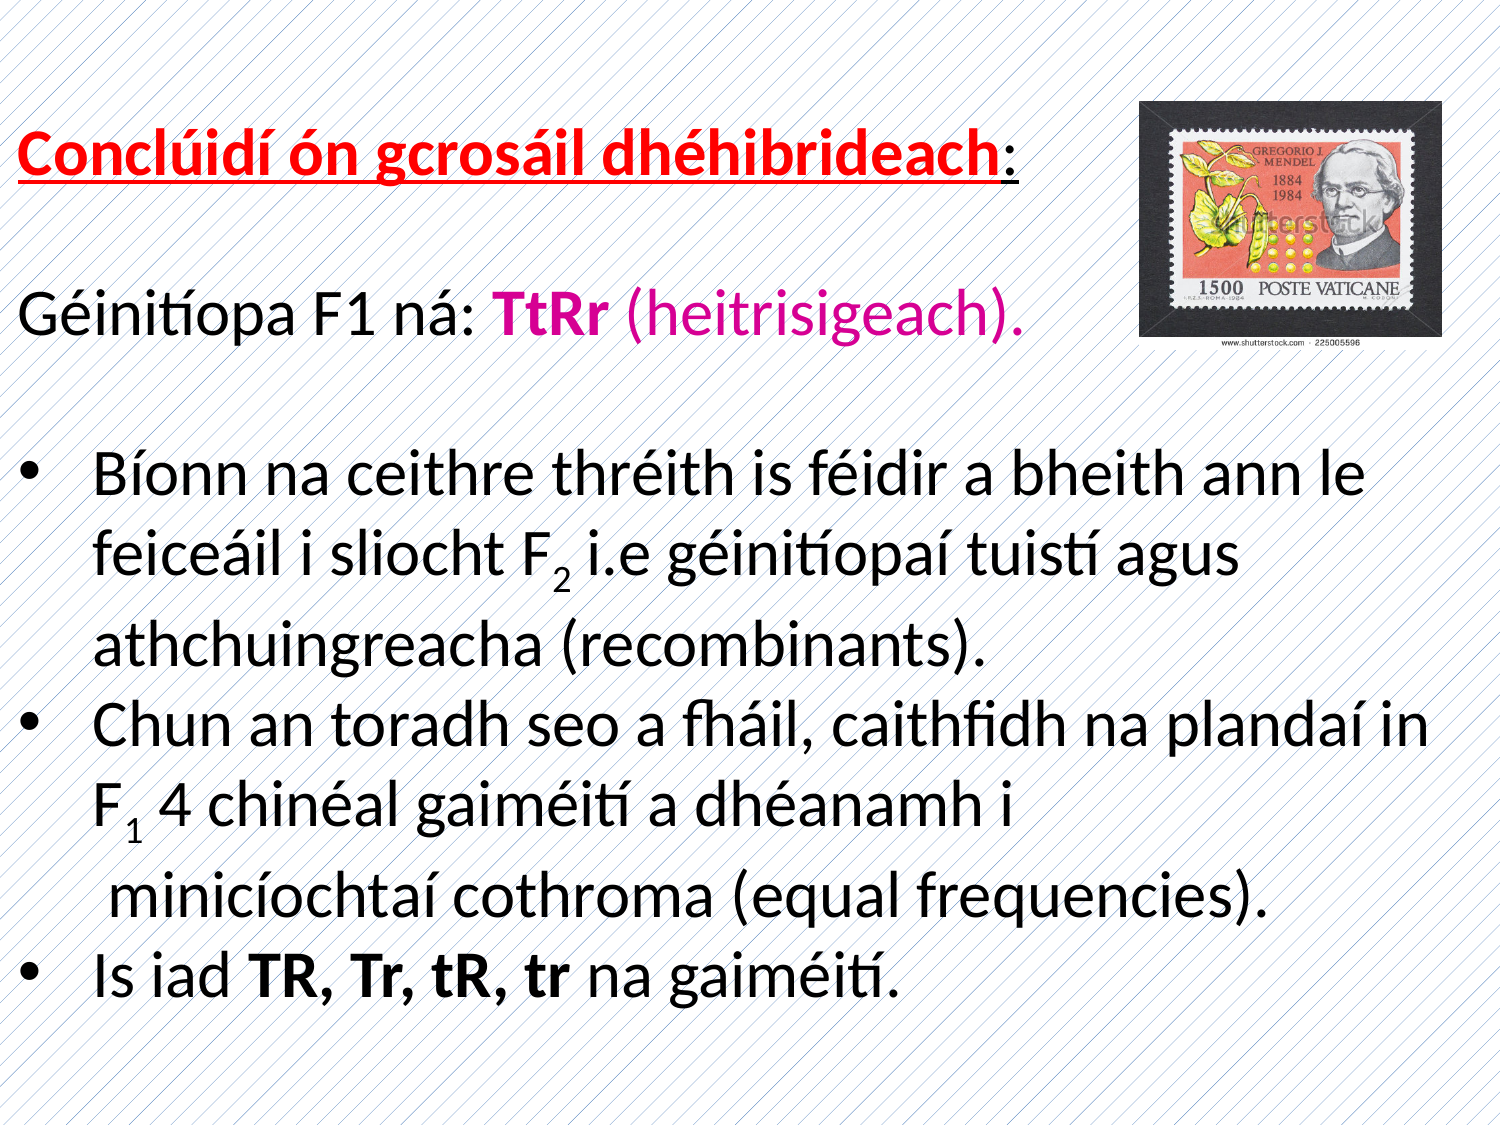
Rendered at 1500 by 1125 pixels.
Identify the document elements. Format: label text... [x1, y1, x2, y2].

text_box Conclúidí ón gcrosáil dhéhibrideach: Géinitíopa F1 ná: TtRr (heitrisigeach). Bíonn na ceithre thréith is féidir a bheith ann le feiceáil i sliocht F2 i.e géinitíopaí tuistí agus athchuingreacha (recombinants). Chun an toradh seo a fháil, caithfidh na plandaí in F1 4 chinéal gaiméití a dhéanamh i minicíochtaí cothroma (equal frequencies). Is iad TR, Tr, tR, tr na gaiméití. [3, 101, 1466, 1099]
picture [1139, 101, 1442, 350]
